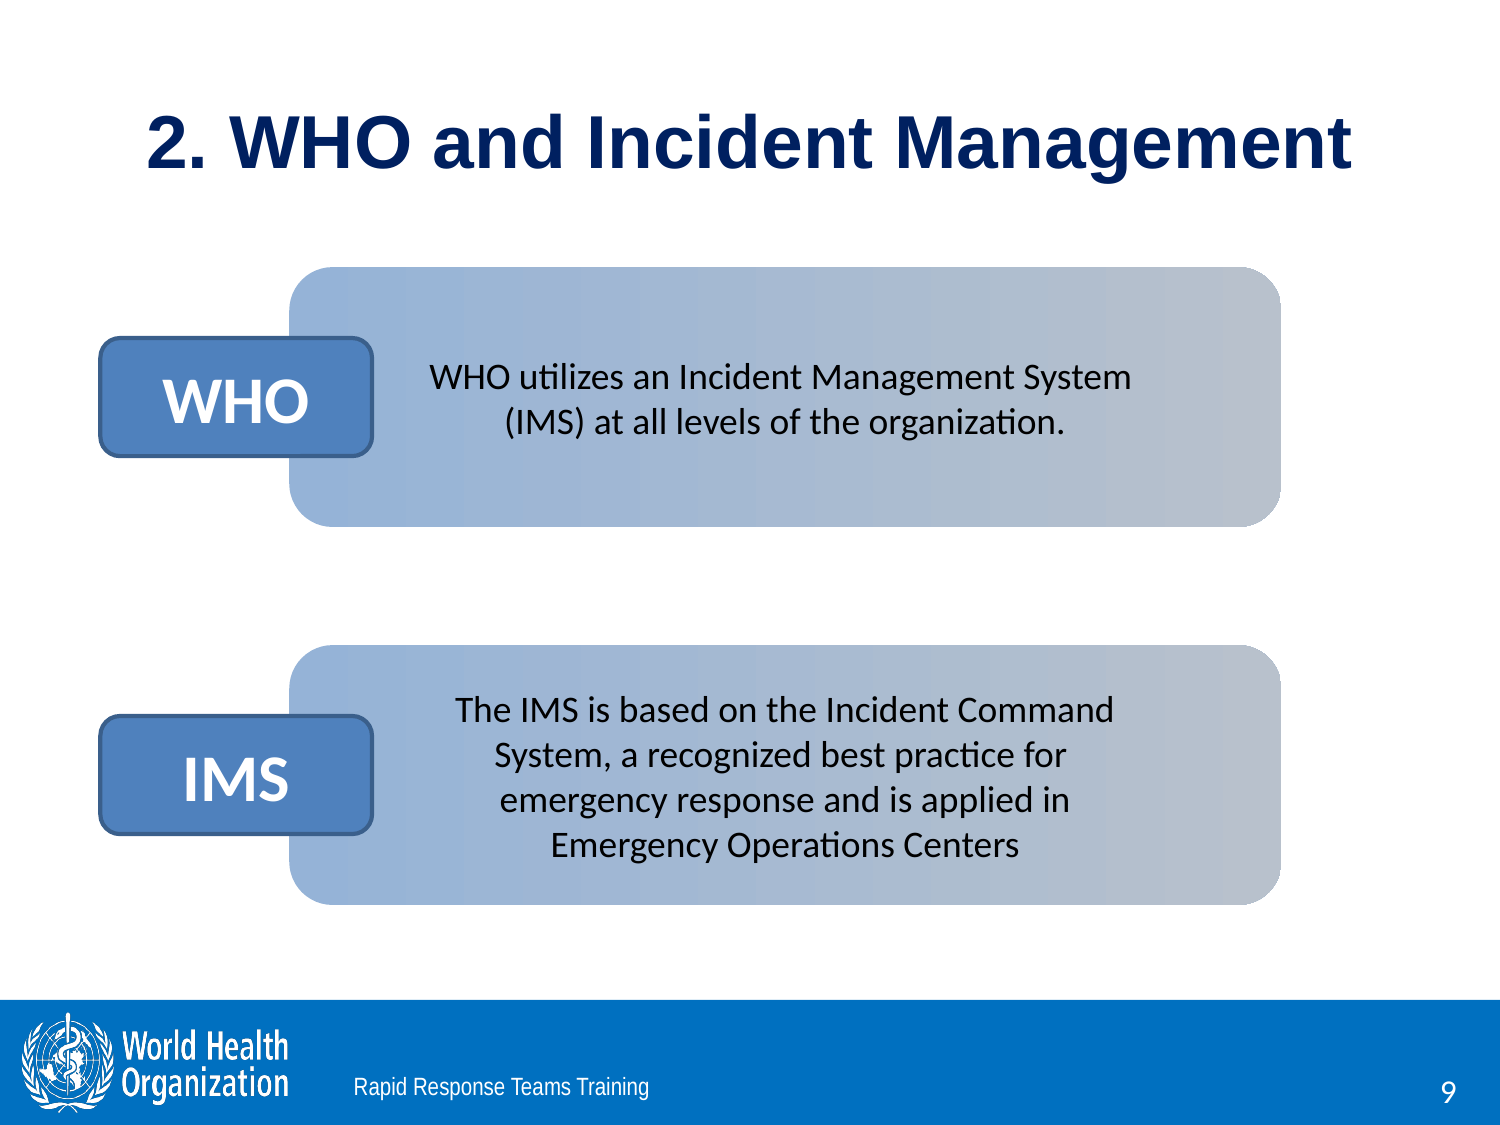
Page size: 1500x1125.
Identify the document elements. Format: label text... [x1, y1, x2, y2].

title 2. WHO and Incident Management [75, 45, 1425, 233]
text_box WHO [98, 335, 375, 459]
text_box WHO utilizes an Incident Management System (IMS) at all levels of the organization. [287, 265, 1284, 530]
text_box The IMS is based on the Incident Command System, a recognized best practice for emergency response and is applied in Emergency Operations Centers [287, 643, 1284, 908]
text_box IMS [98, 713, 375, 837]
picture [21, 1012, 288, 1113]
